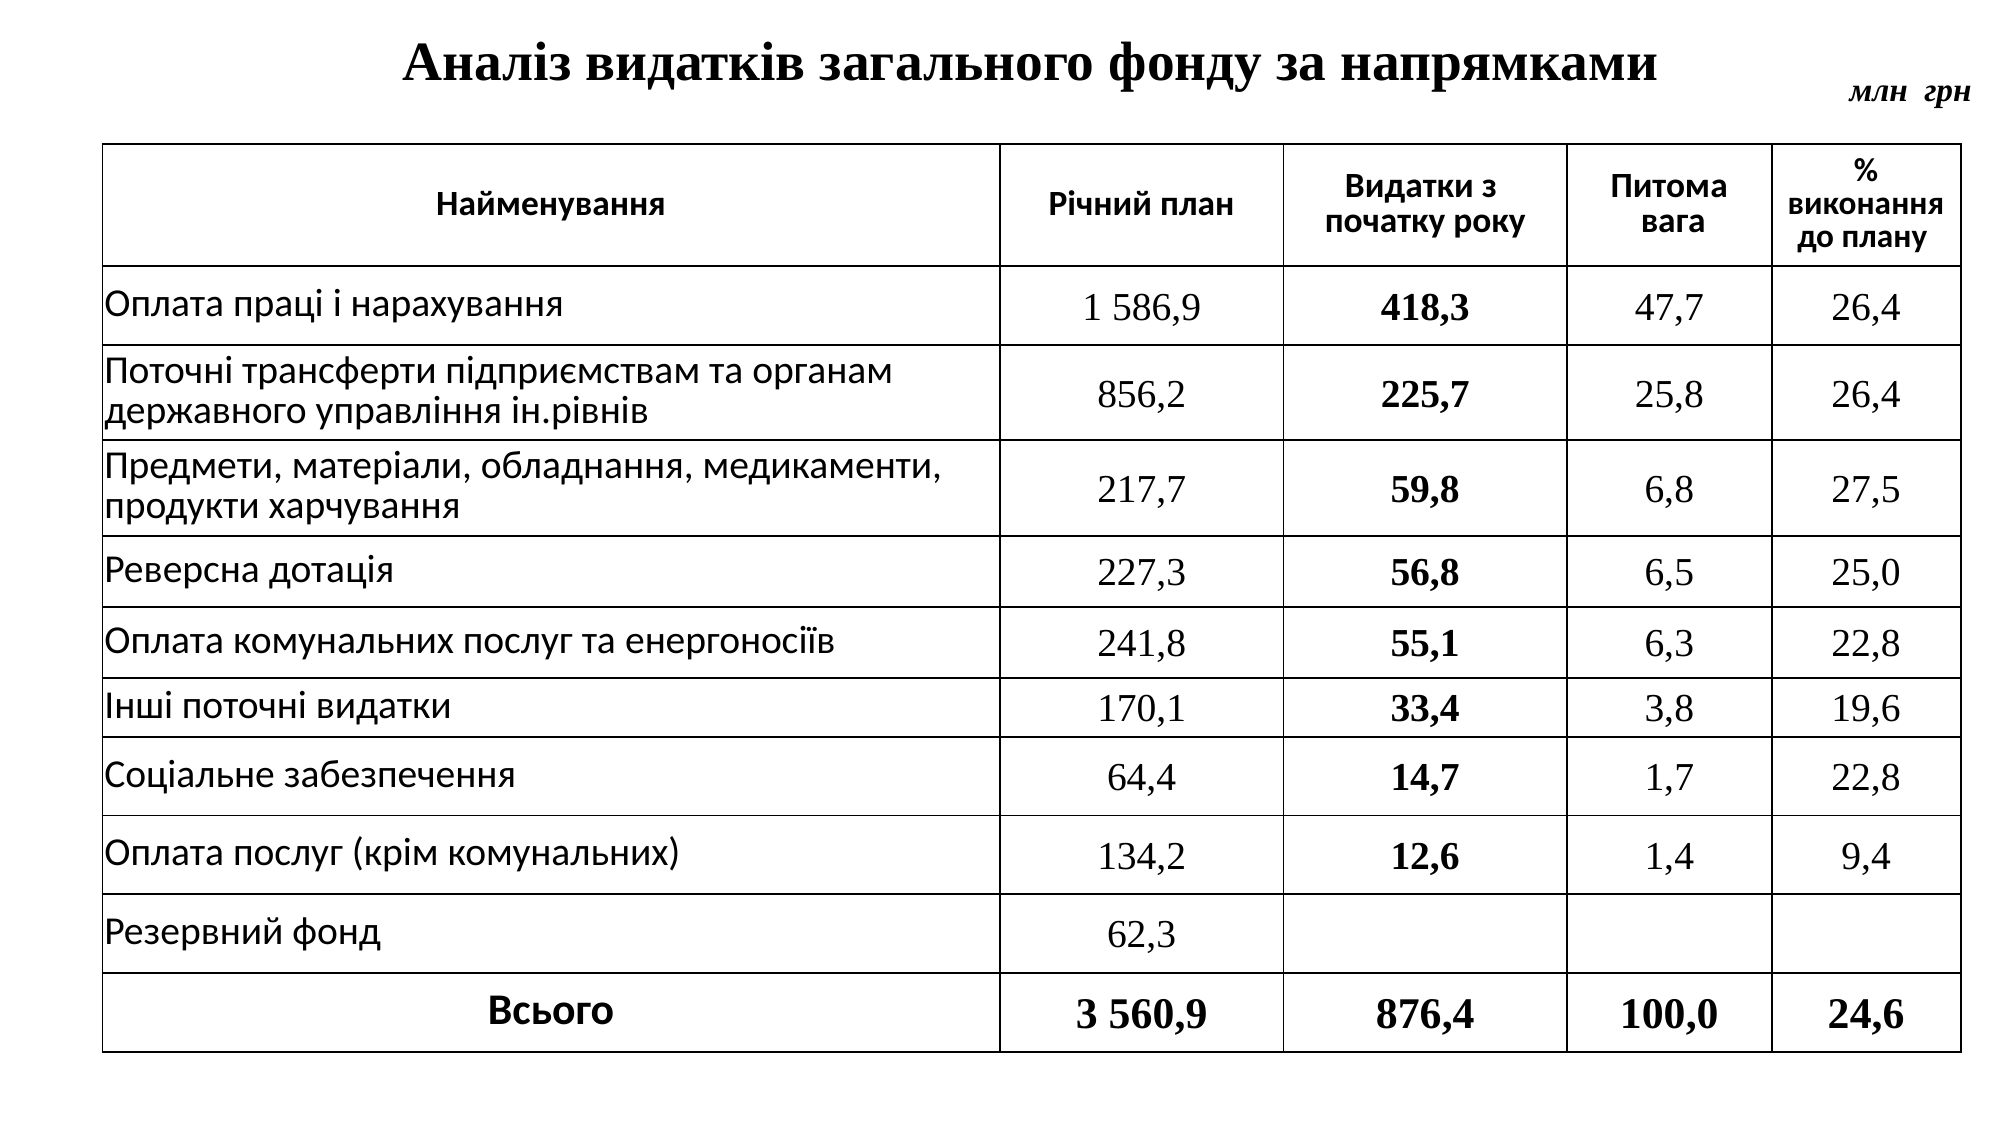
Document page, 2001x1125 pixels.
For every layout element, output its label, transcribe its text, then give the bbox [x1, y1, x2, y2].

table_cell 1,7 [1568, 738, 1771, 815]
table_cell 12,6 [1284, 816, 1566, 893]
table_cell Оплата послуг (крім комунальних) [103, 816, 999, 893]
table_cell 25,8 [1568, 346, 1771, 439]
table_cell [1773, 895, 1960, 972]
table_header Питома вага [1568, 145, 1771, 265]
table_cell 26,4 [1773, 346, 1960, 439]
table_cell 14,7 [1284, 738, 1566, 815]
table_cell Предмети, матеріали, обладнання, медикаменти, продукти харчування [103, 441, 999, 535]
table_cell Інші поточні видатки [103, 679, 999, 736]
table_cell 134,2 [1001, 816, 1283, 893]
table_cell 62,3 [1001, 895, 1283, 972]
table_cell 1 586,9 [1001, 267, 1283, 344]
table_cell 59,8 [1284, 441, 1566, 535]
table_cell 55,1 [1284, 608, 1566, 677]
table_cell 225,7 [1284, 346, 1566, 439]
table_cell 6,3 [1568, 608, 1771, 677]
table_cell 56,8 [1284, 537, 1566, 606]
table_cell 19,6 [1773, 679, 1960, 736]
text_box млн грн [1834, 30, 2000, 116]
table_cell 1,4 [1568, 816, 1771, 893]
table_cell 876,4 [1284, 974, 1566, 1051]
table_cell 241,8 [1001, 608, 1283, 677]
table_header Річний план [1001, 145, 1283, 265]
table_cell 33,4 [1284, 679, 1566, 736]
table_cell 170,1 [1001, 679, 1283, 736]
table_cell 22,8 [1773, 738, 1960, 815]
table_cell [1568, 895, 1771, 972]
table_cell 9,4 [1773, 816, 1960, 893]
table_cell 418,3 [1284, 267, 1566, 344]
table_cell [1284, 895, 1566, 972]
table_cell Поточні трансферти підприємствам та органам державного управління ін.рівнів [103, 346, 999, 439]
table_cell Резервний фонд [103, 895, 999, 972]
table_cell 64,4 [1001, 738, 1283, 815]
table_cell 22,8 [1773, 608, 1960, 677]
table_cell 6,8 [1568, 441, 1771, 535]
table_cell 24,6 [1773, 974, 1960, 1051]
table_cell Оплата праці і нарахування [103, 267, 999, 344]
table_cell 47,7 [1568, 267, 1771, 344]
table_cell 217,7 [1001, 441, 1283, 535]
table_cell 3,8 [1568, 679, 1771, 736]
table_cell 100,0 [1568, 974, 1771, 1051]
table_cell Соціальне забезпечення [103, 738, 999, 815]
table_cell Всього [103, 974, 999, 1051]
table_header Найменування [103, 145, 999, 265]
table_cell 26,4 [1773, 267, 1960, 344]
table_cell Реверсна дотація [103, 537, 999, 606]
title Аналіз видатків загального фонду за напрямками [212, 15, 1851, 110]
table_cell 25,0 [1773, 537, 1960, 606]
table_cell 3 560,9 [1001, 974, 1283, 1051]
table_cell Оплата комунальних послуг та енергоносіїв [103, 608, 999, 677]
table_cell 6,5 [1568, 537, 1771, 606]
table_cell 856,2 [1001, 346, 1283, 439]
table_header Видатки з початку року [1284, 145, 1566, 265]
table_cell 27,5 [1773, 441, 1960, 535]
table_header % виконання до плану [1773, 145, 1960, 265]
table_cell 227,3 [1001, 537, 1283, 606]
